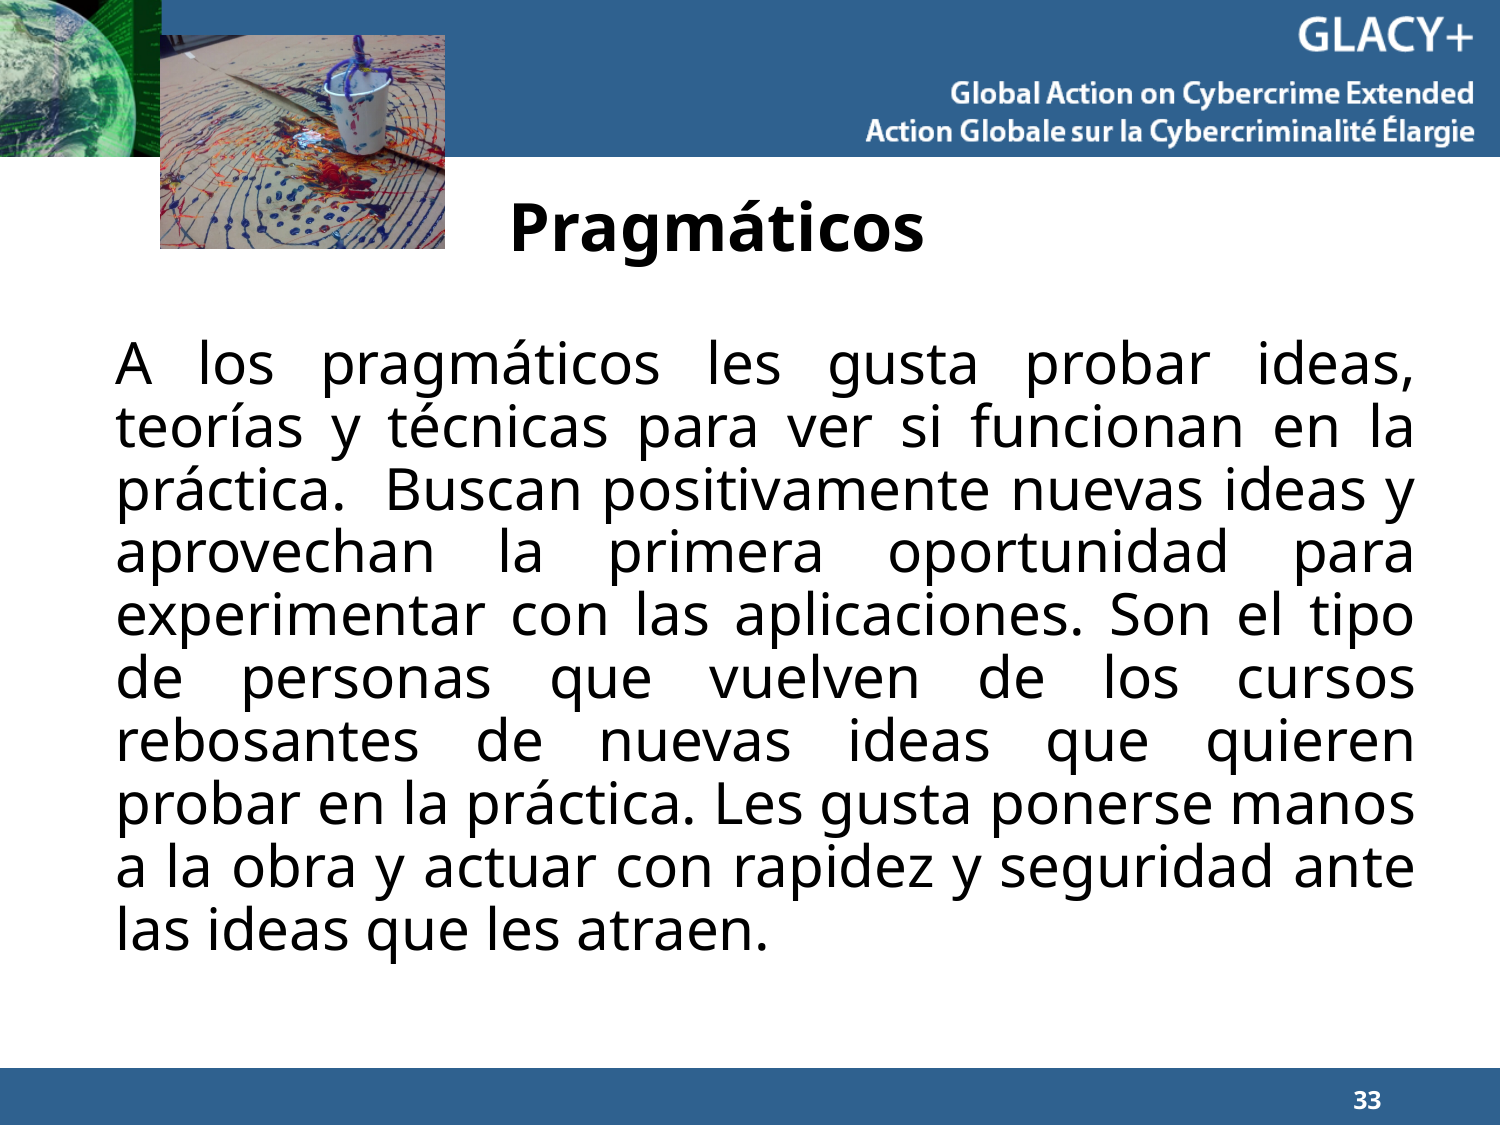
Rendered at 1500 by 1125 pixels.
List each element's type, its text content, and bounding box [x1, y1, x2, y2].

list A los pragmáticos les gusta probar ideas, teorías y técnicas para ver si funcionan en la práctica. Buscan positivamente nuevas ideas y aprovechan la primera oportunidad para experimentar con las aplicaciones. Son el tipo de personas que vuelven de los cursos rebosantes de nuevas ideas que quieren probar en la práctica. Les gusta ponerse manos a la obra y actuar con rapidez y seguridad ante las ideas que les atraen. [100, 326, 1432, 1028]
slide_number 33 [1059, 1071, 1397, 1125]
picture [0, 0, 1500, 249]
title Pragmáticos [0, 154, 1449, 305]
